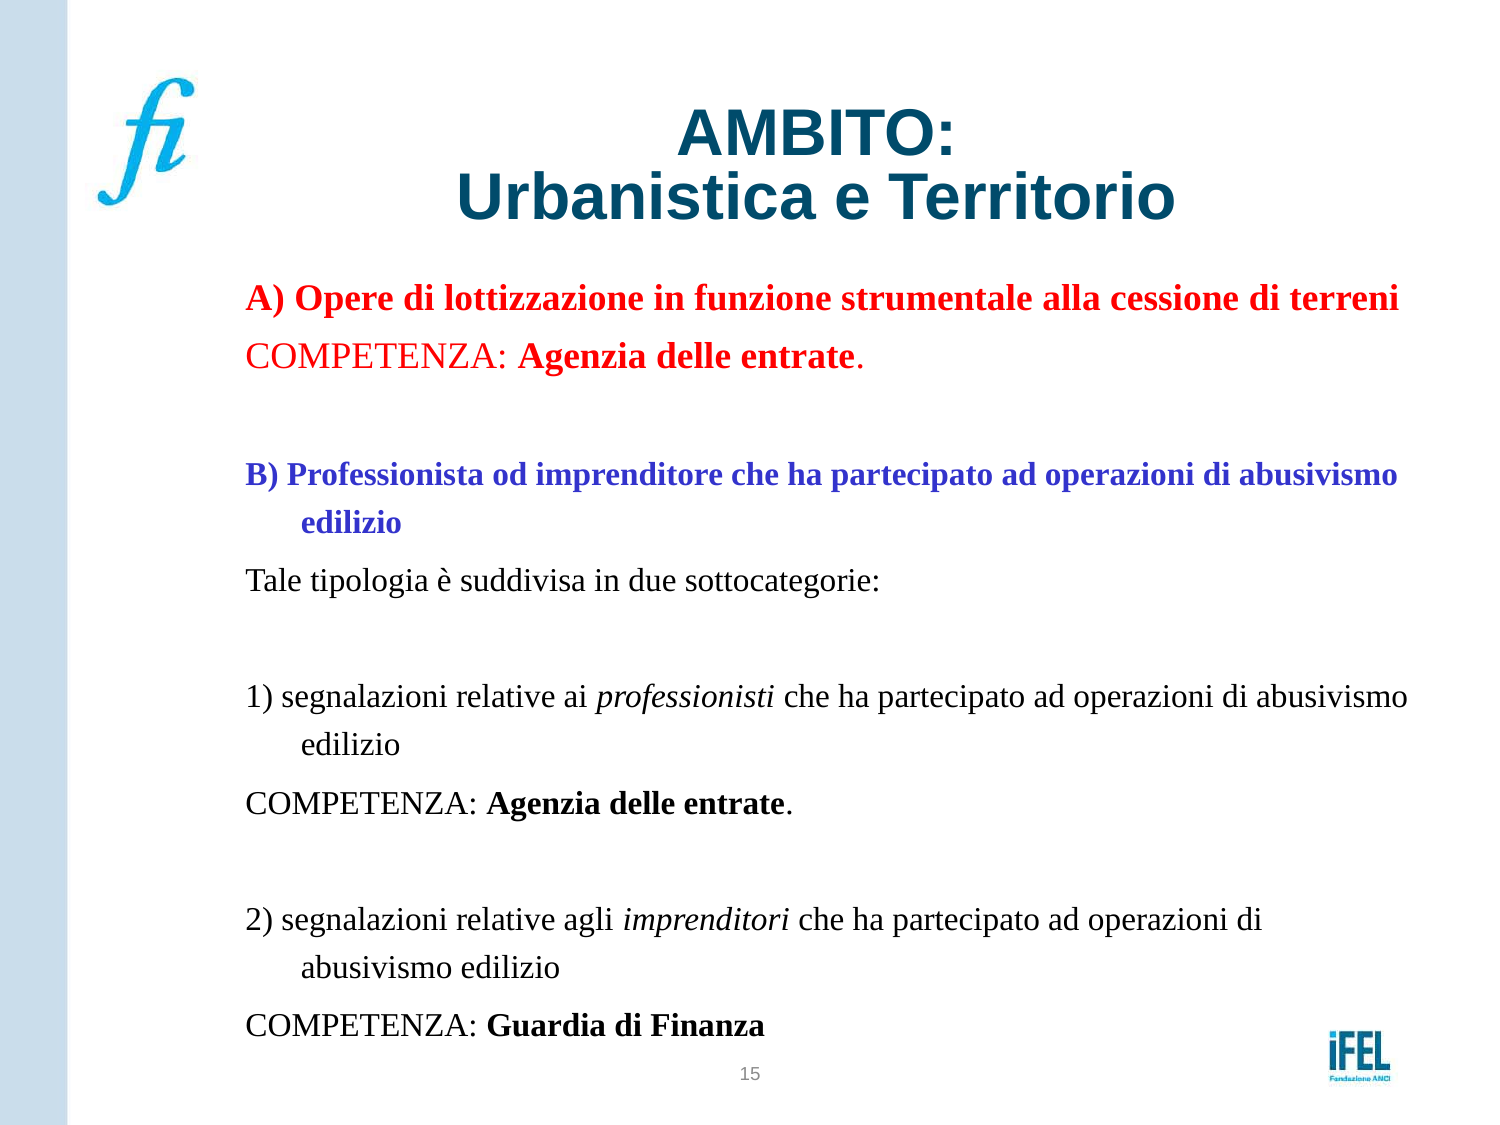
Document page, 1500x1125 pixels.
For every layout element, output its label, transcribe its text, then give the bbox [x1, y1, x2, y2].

list A) Opere di lottizzazione in funzione strumentale alla cessione di terreni COMPETENZA: Agenzia delle entrate. B) Professionista od imprenditore che ha partecipato ad operazioni di abusivismo edilizio Tale tipologia è suddivisa in due sottocategorie: 1) segnalazioni relative ai professionisti che ha partecipato ad operazioni di abusivismo edilizio COMPETENZA: Agenzia delle entrate. 2) segnalazioni relative agli imprenditori che ha partecipato ad operazioni di abusivismo edilizio COMPETENZA: Guardia di Finanza [229, 262, 1432, 973]
slide_number 15 [652, 1042, 848, 1103]
title AMBITO: Urbanistica e Territorio [229, 97, 1406, 241]
picture [0, 0, 1500, 1125]
